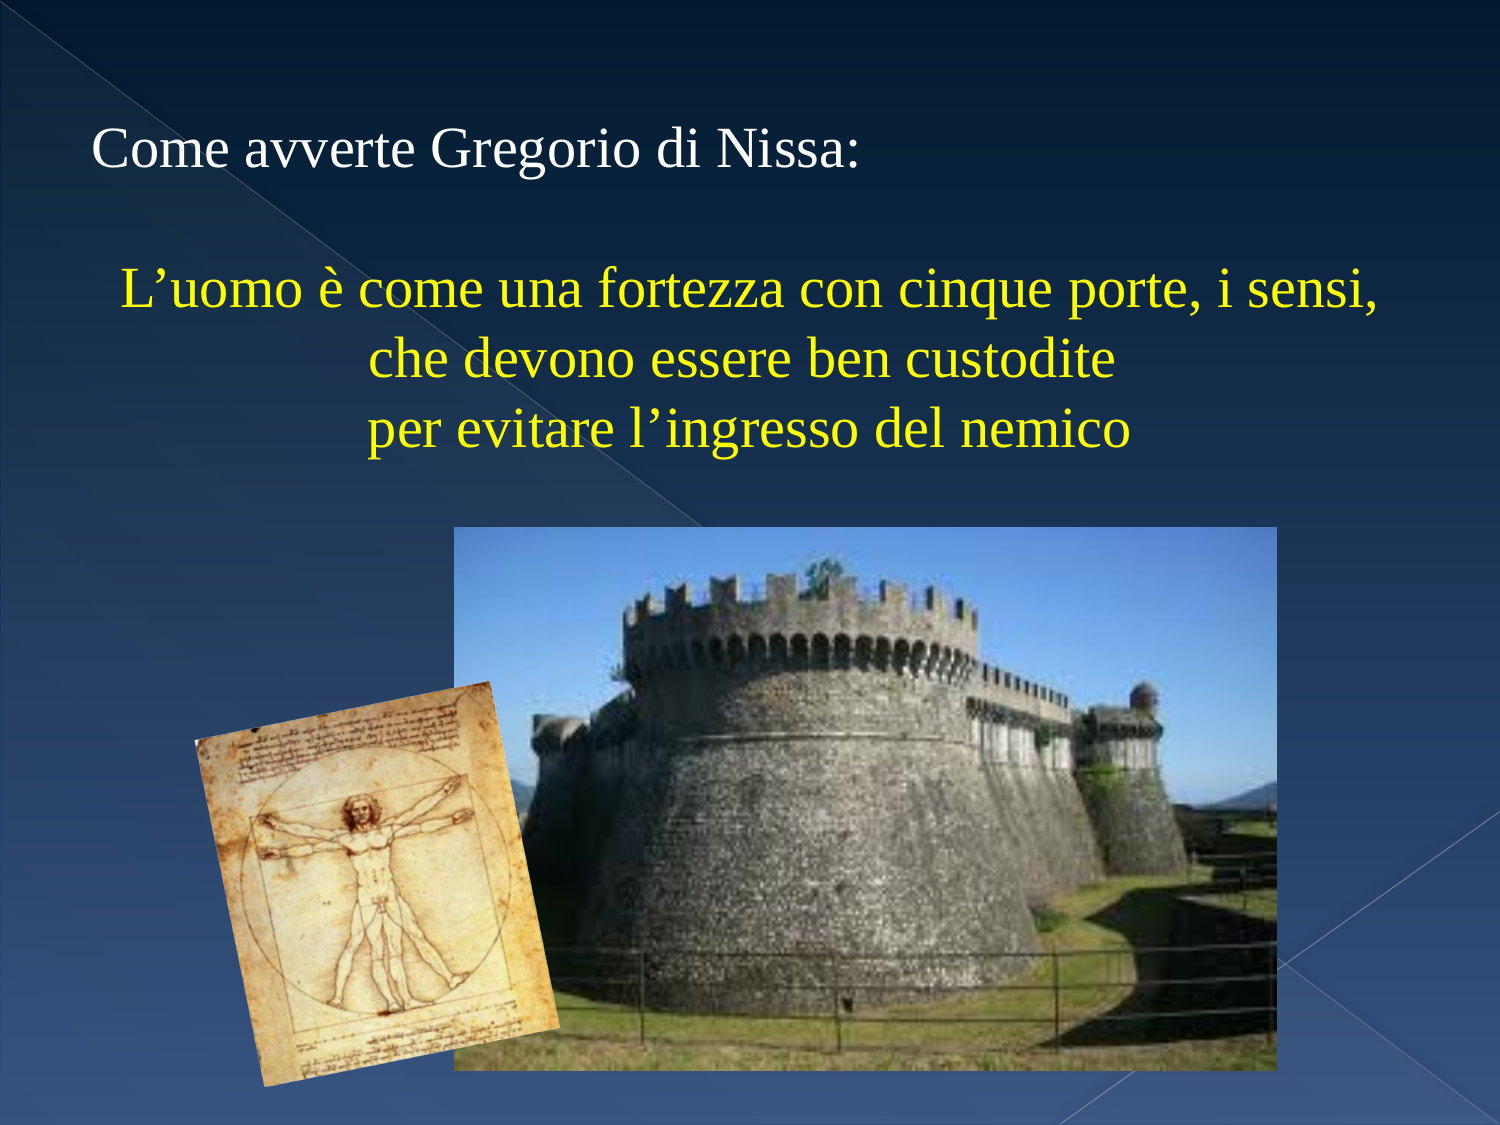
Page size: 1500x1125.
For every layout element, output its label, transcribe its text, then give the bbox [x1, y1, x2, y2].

text_box Come avverte Gregorio di Nissa: L’uomo è come una fortezza con cinque porte, i sensi, che devono essere ben custodite per evitare l’ingresso del nemico [76, 101, 1424, 467]
picture [195, 526, 1277, 1086]
